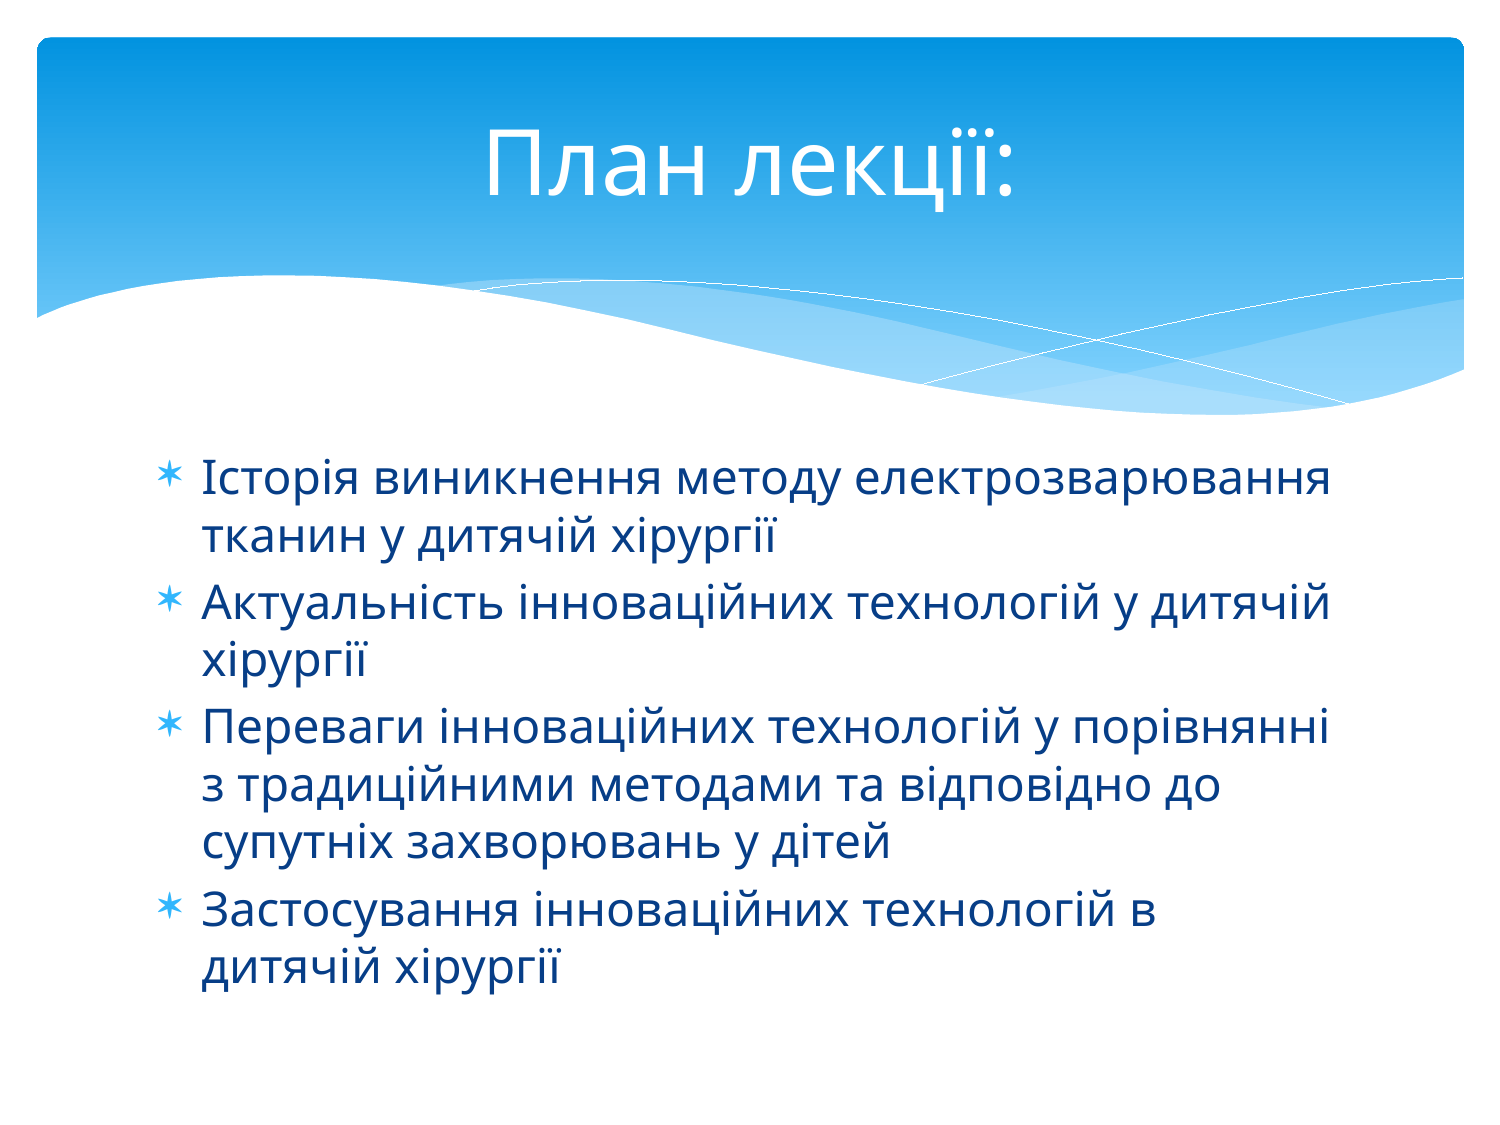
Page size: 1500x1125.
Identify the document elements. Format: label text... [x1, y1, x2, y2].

title План лекції: [75, 55, 1425, 261]
list Історія виникнення методу електрозварювання тканин у дитячій хірургії Актуальність інноваційних технологій у дитячій хірургії Переваги інноваційних технологій у порівнянні з традиційними методами та відповідно до супутніх захворювань у дітей Застосування інноваційних технологій в дитячій хірургії [143, 438, 1359, 1005]
